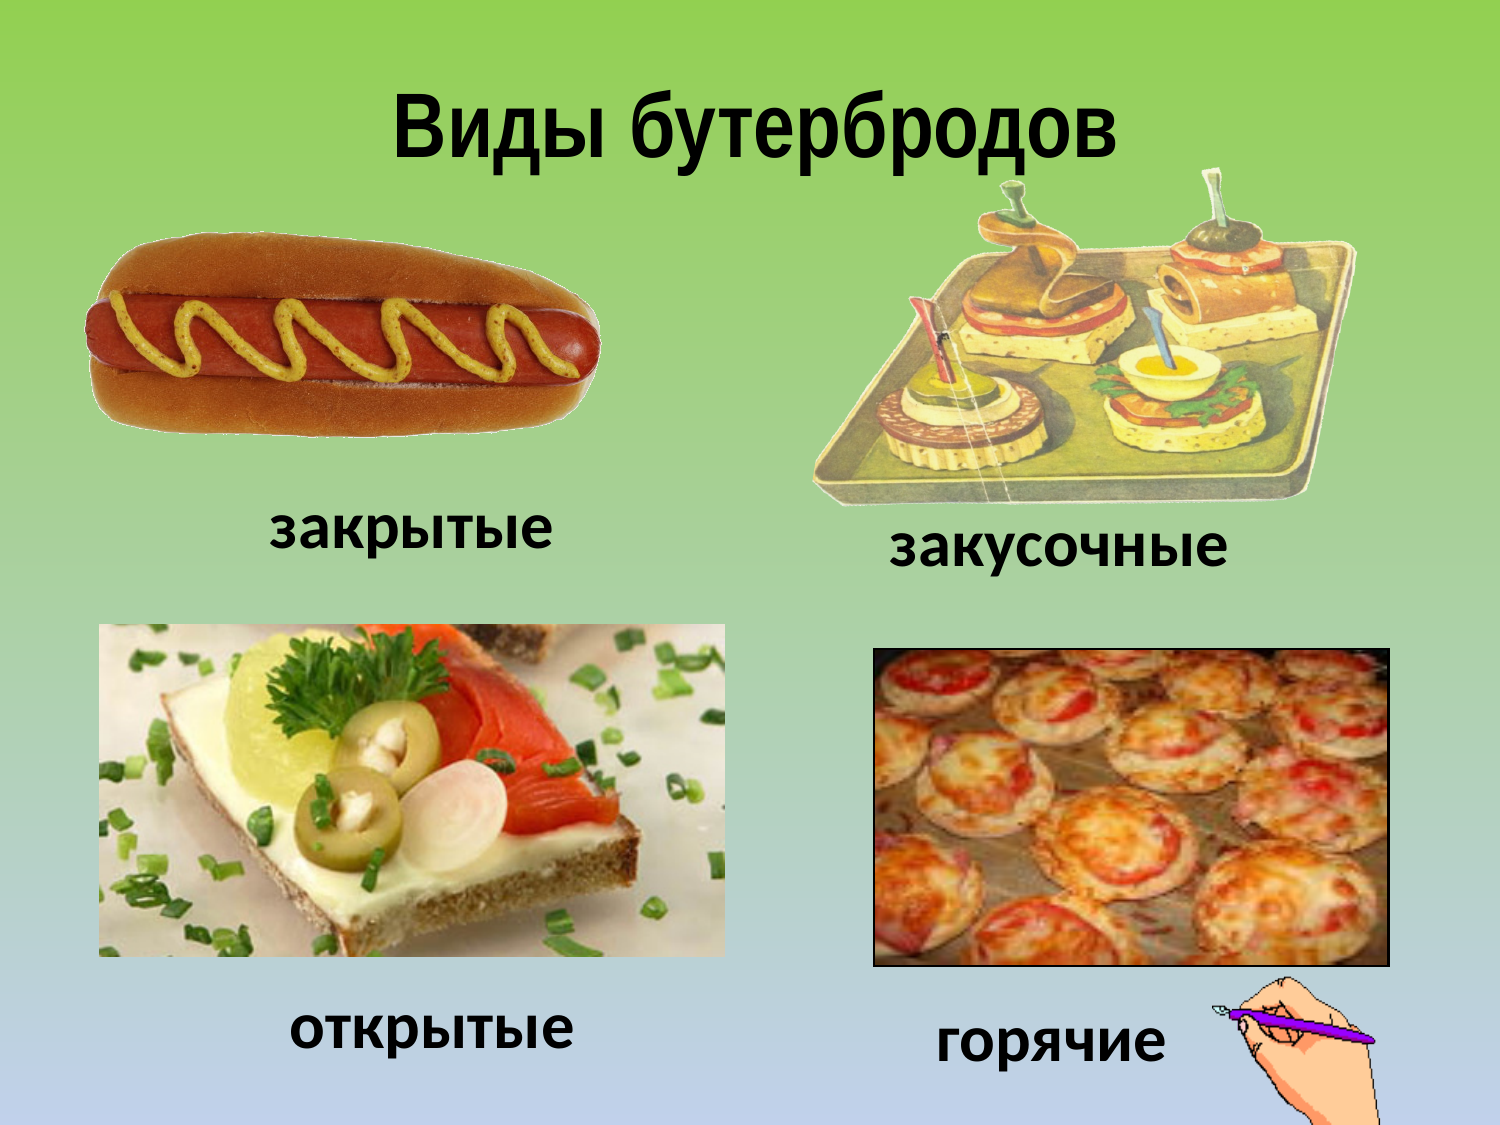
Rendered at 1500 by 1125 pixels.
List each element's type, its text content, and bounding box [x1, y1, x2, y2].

text_box закрытые [150, 503, 576, 570]
title Виды бутербродов [137, 50, 1375, 191]
picture [874, 649, 1402, 1125]
picture [37, 187, 653, 495]
text_box горячие [887, 987, 1207, 1083]
text_box открытые [275, 974, 688, 1070]
picture [800, 101, 1386, 641]
picture [99, 624, 726, 957]
